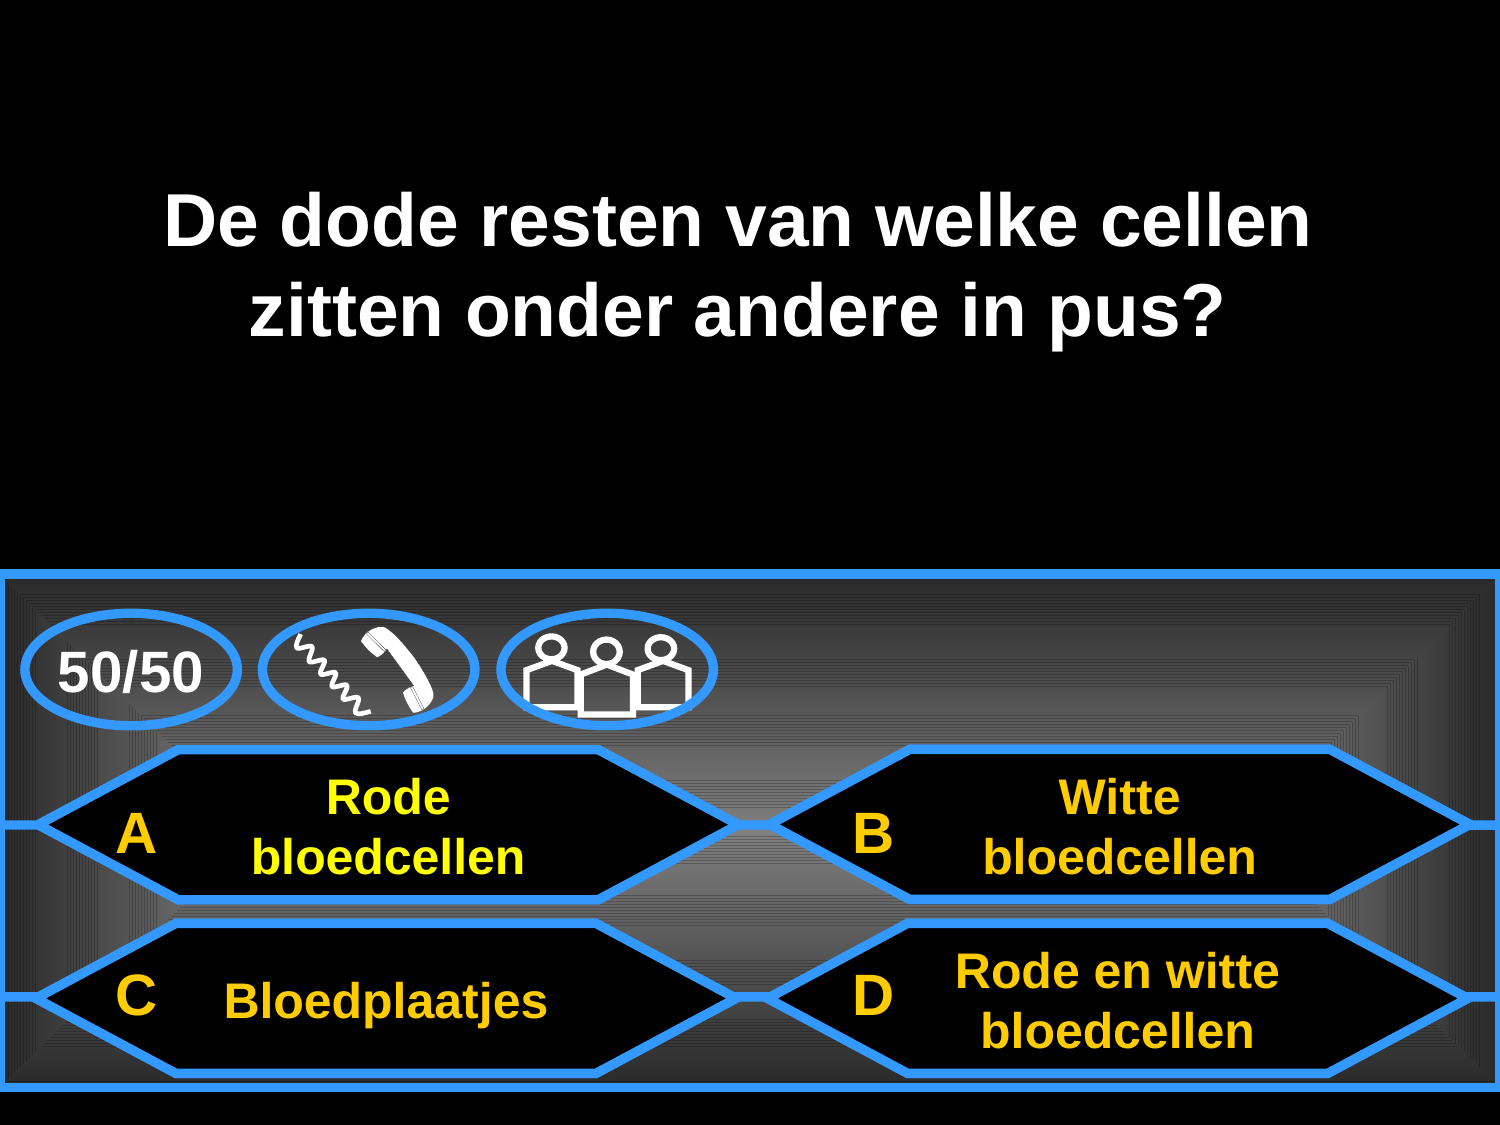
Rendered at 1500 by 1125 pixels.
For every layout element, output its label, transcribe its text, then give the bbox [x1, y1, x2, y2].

title De dode resten van welke cellen zitten onder andere in pus? [100, 167, 1376, 356]
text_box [0, 574, 1500, 1088]
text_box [526, 636, 689, 715]
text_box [324, 624, 435, 730]
